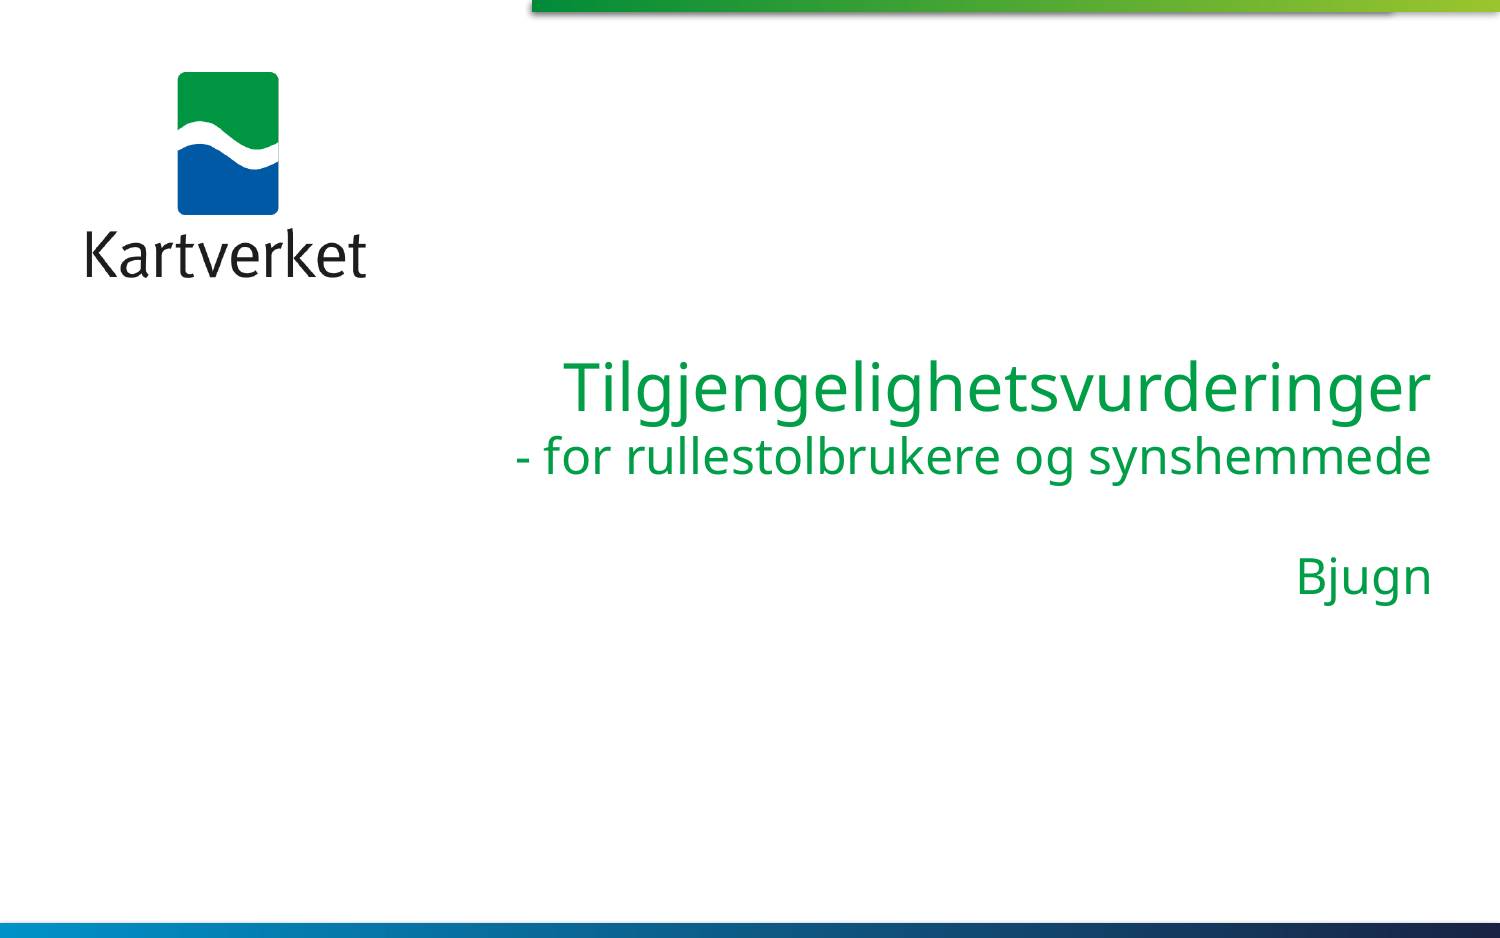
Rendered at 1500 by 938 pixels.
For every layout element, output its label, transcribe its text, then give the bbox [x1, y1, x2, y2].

text_box Tilgjengelighetsvurderinger - for rullestolbrukere og synshemmede Bjugn [66, 337, 1449, 613]
